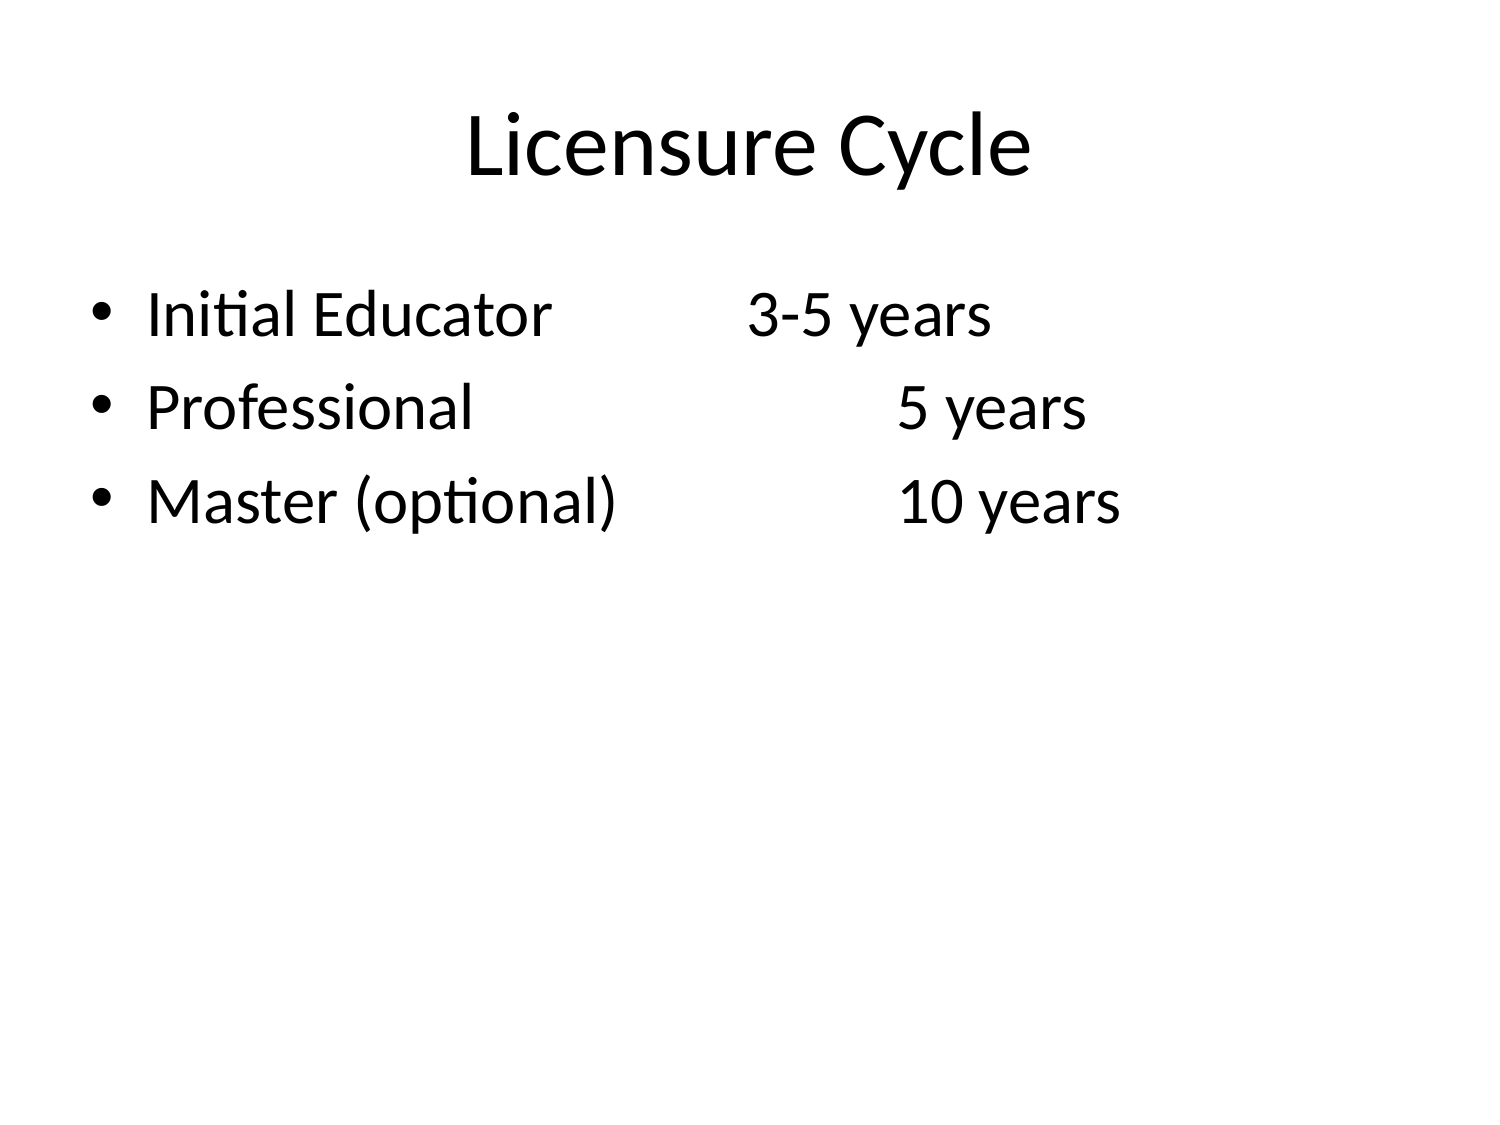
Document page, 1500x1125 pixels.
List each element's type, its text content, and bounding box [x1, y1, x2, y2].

list Initial Educator 3-5 years Professional 5 years Master (optional) 10 years [75, 262, 1425, 1005]
title Licensure Cycle [75, 45, 1425, 233]
